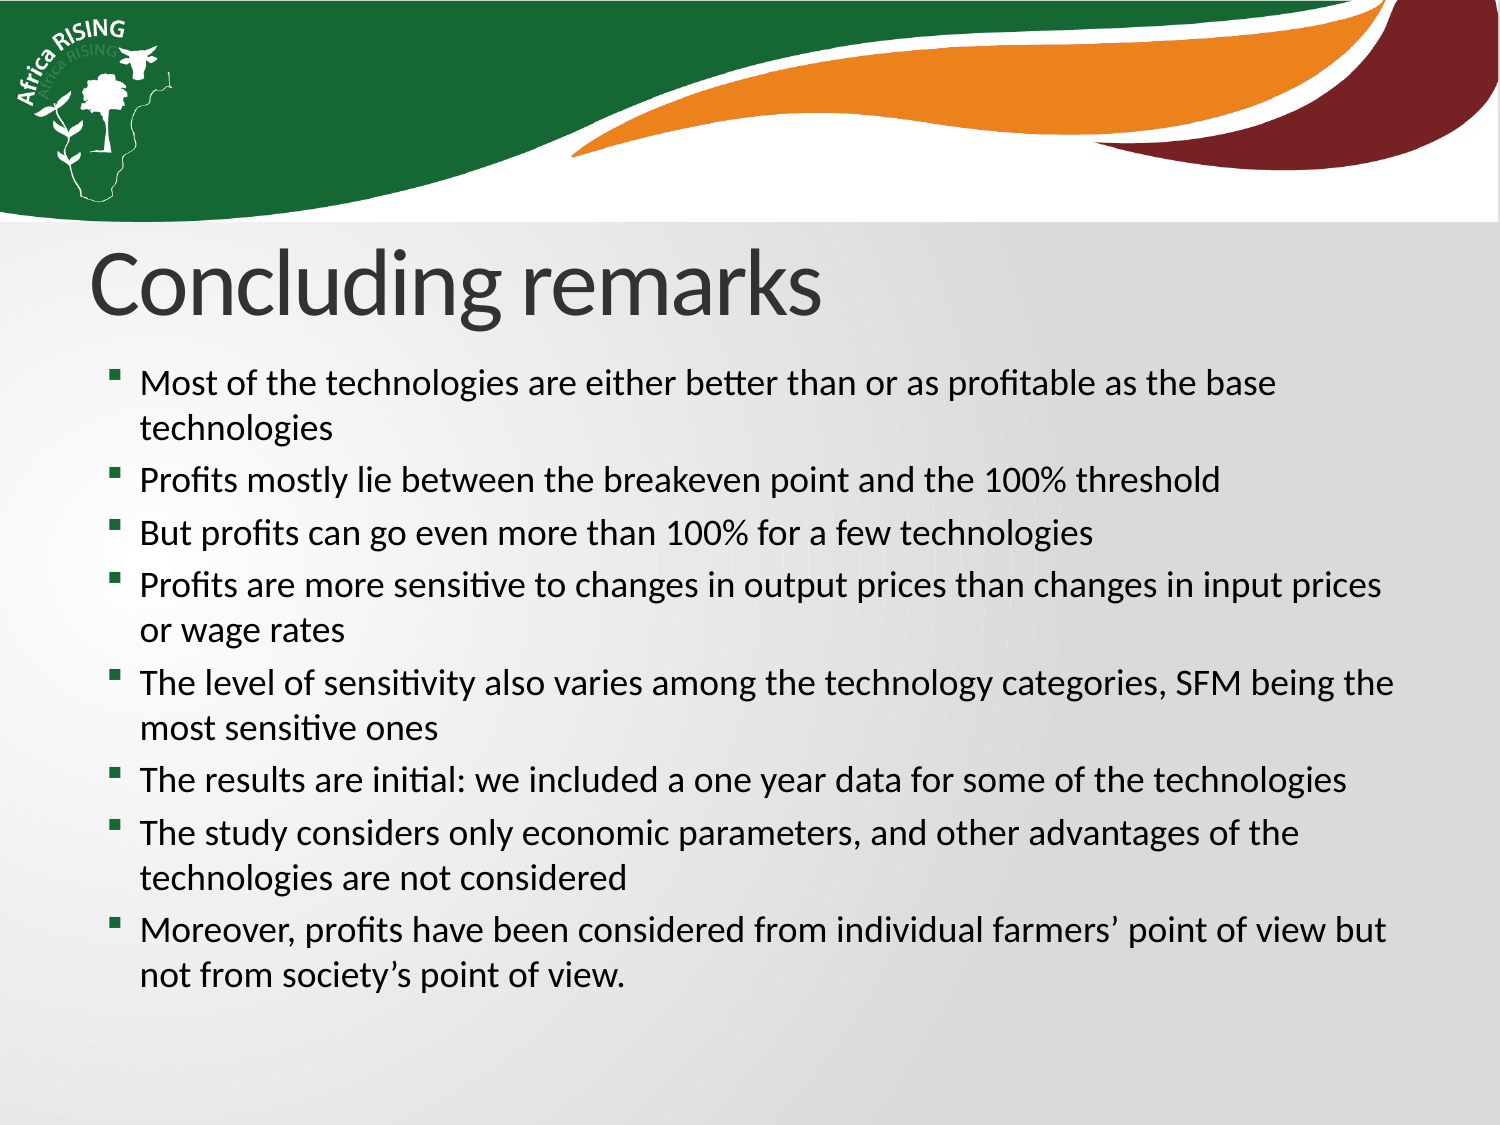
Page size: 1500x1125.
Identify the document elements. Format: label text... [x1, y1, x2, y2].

title Concluding remarks [75, 212, 1425, 350]
picture [0, 0, 1499, 222]
list Most of the technologies are either better than or as profitable as the base technologies Profits mostly lie between the breakeven point and the 100% threshold But profits can go even more than 100% for a few technologies Profits are more sensitive to changes in output prices than changes in input prices or wage rates The level of sensitivity also varies among the technology categories, SFM being the most sensitive ones The results are initial: we included a one year data for some of the technologies The study considers only economic parameters, and other advantages of the technologies are not considered Moreover, profits have been considered from individual farmers’ point of view but not from society’s point of view. [75, 350, 1425, 1005]
